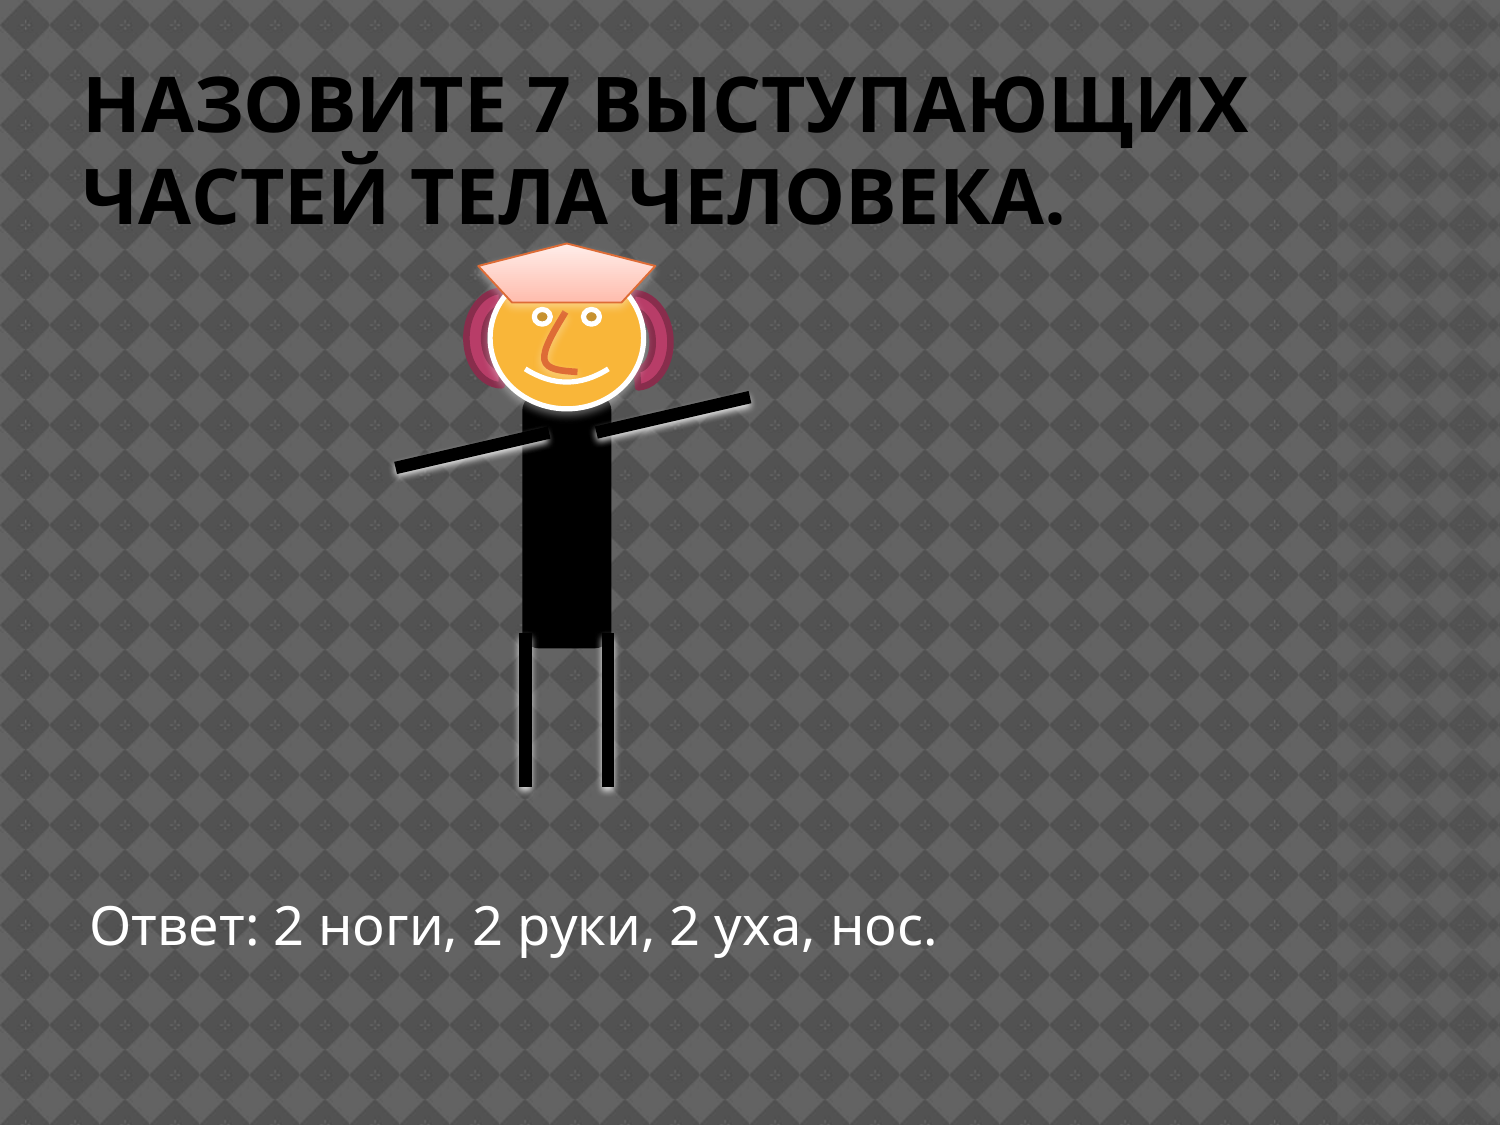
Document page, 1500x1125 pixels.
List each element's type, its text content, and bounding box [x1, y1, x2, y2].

list Ответ: 2 ноги, 2 руки, 2 уха, нос. [75, 264, 1263, 1059]
title Назовите 7 выступающих частей тела человека. [75, 52, 1263, 240]
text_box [395, 243, 751, 788]
